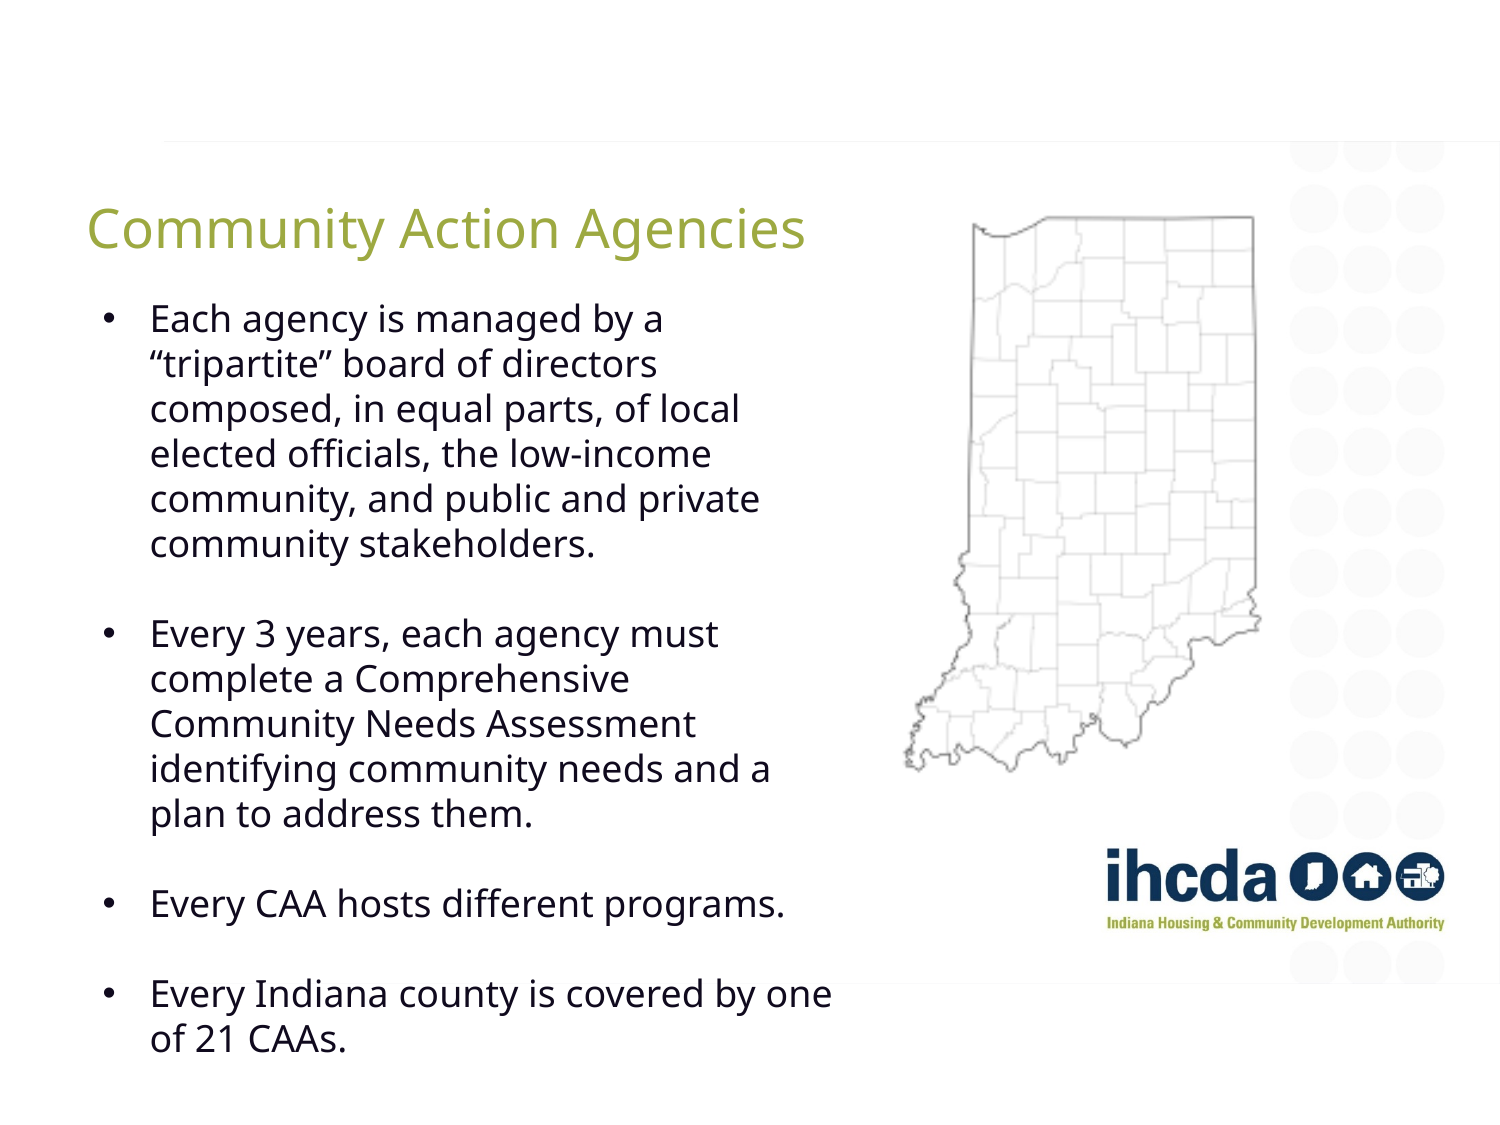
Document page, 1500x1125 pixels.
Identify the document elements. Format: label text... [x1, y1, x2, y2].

text_box Each agency is managed by a “tripartite” board of directors composed, in equal parts, of local elected officials, the low-income community, and public and private community stakeholders. Every 3 years, each agency must complete a Comprehensive Community Needs Assessment identifying community needs and a plan to address them. Every CAA hosts different programs. Every Indiana county is covered by one of 21 CAAs. [87, 984, 849, 1068]
picture [0, 141, 1500, 984]
